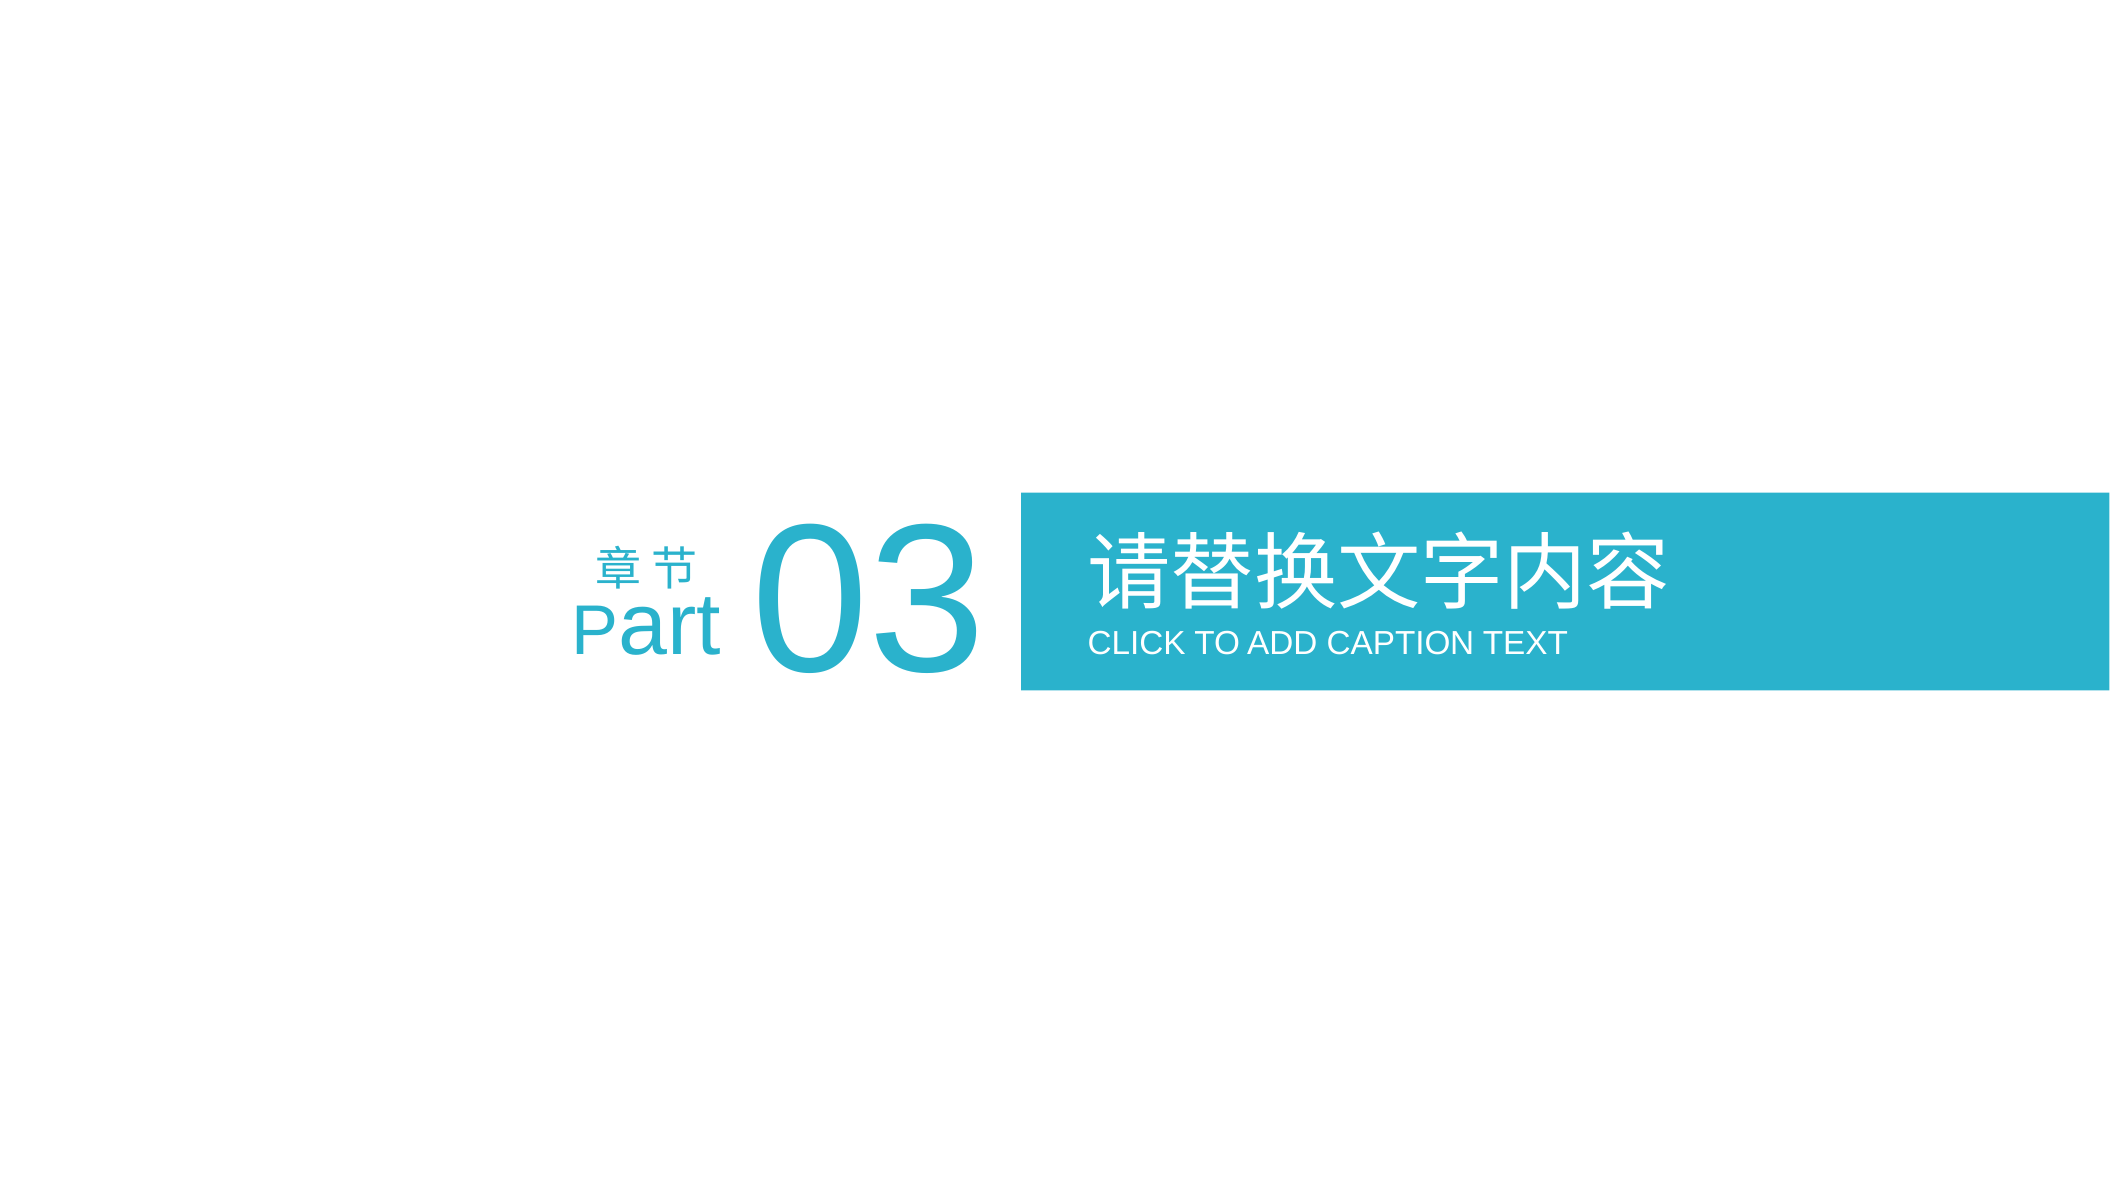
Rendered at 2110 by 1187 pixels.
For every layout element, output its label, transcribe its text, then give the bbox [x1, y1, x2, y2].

text_box 章 节 [595, 539, 698, 595]
text_box 请替换文字内容 [1087, 530, 1787, 621]
text_box CLICK TO ADD CAPTION TEXT [1087, 625, 1787, 662]
text_box Part [571, 566, 722, 673]
text_box 03 [751, 460, 986, 714]
text_box [1021, 492, 2110, 691]
